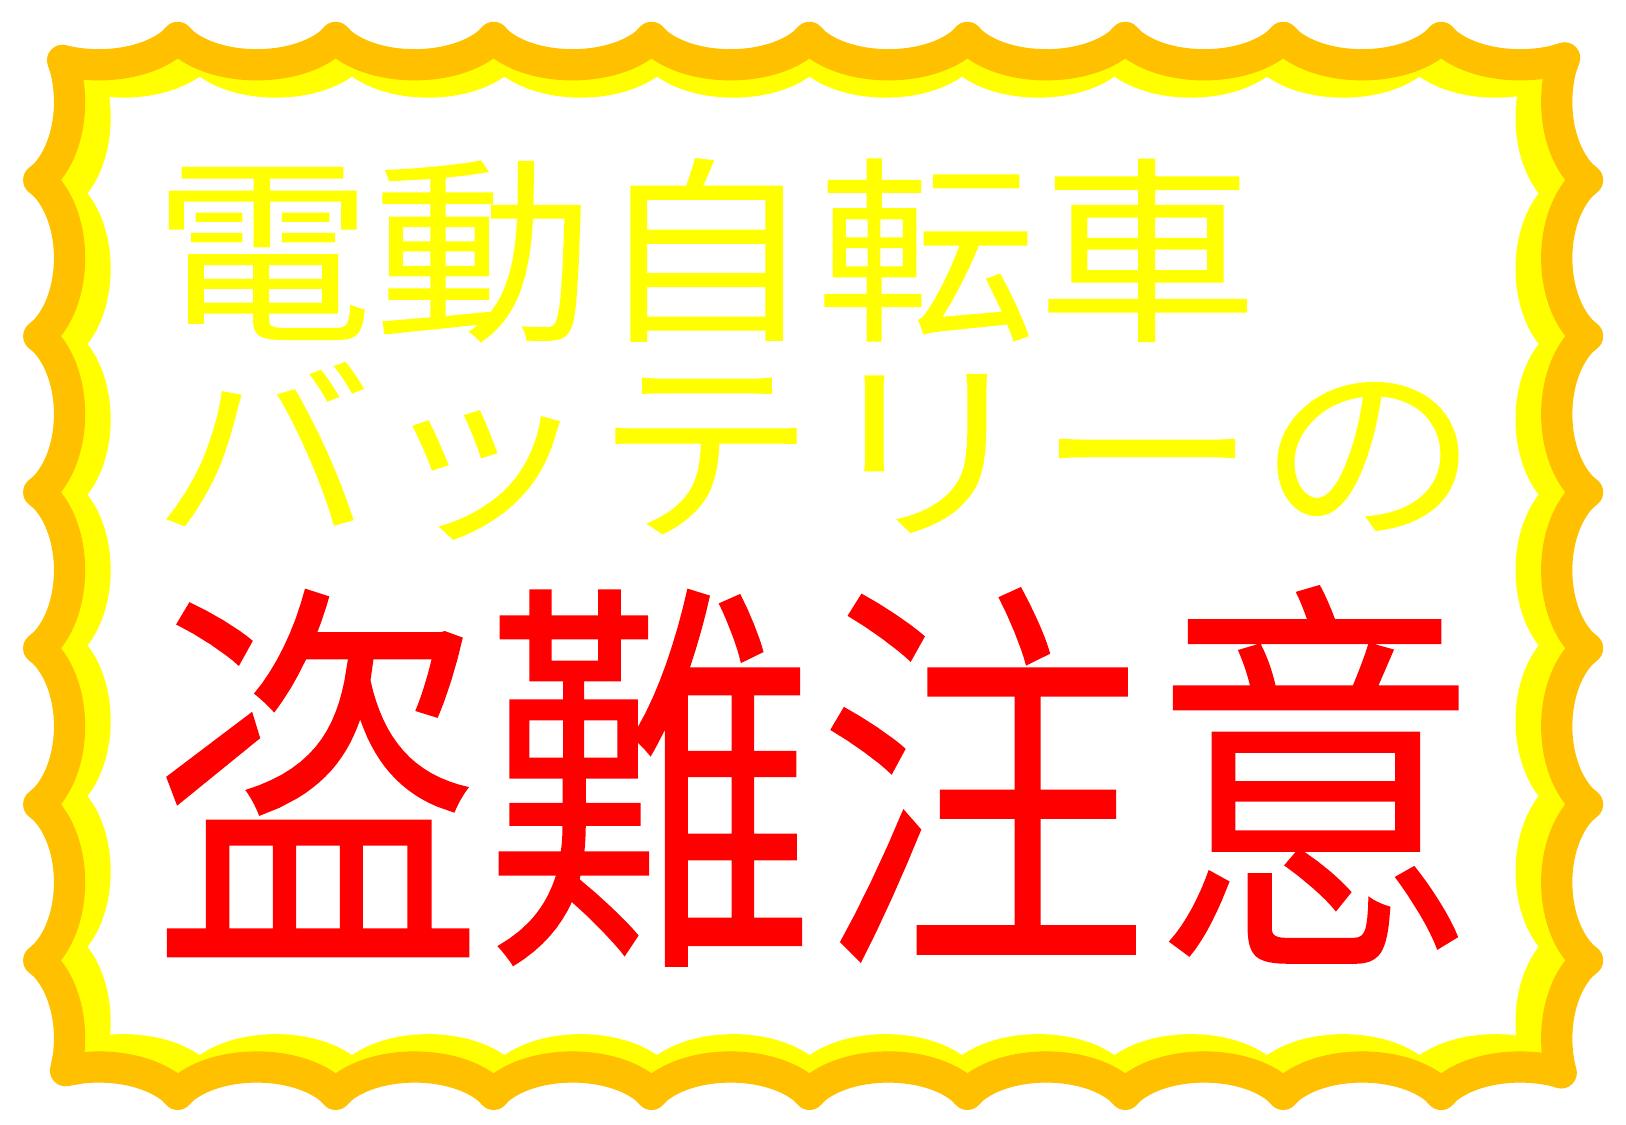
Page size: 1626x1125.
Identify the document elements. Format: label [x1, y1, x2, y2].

text_box [38, 37, 1588, 1095]
